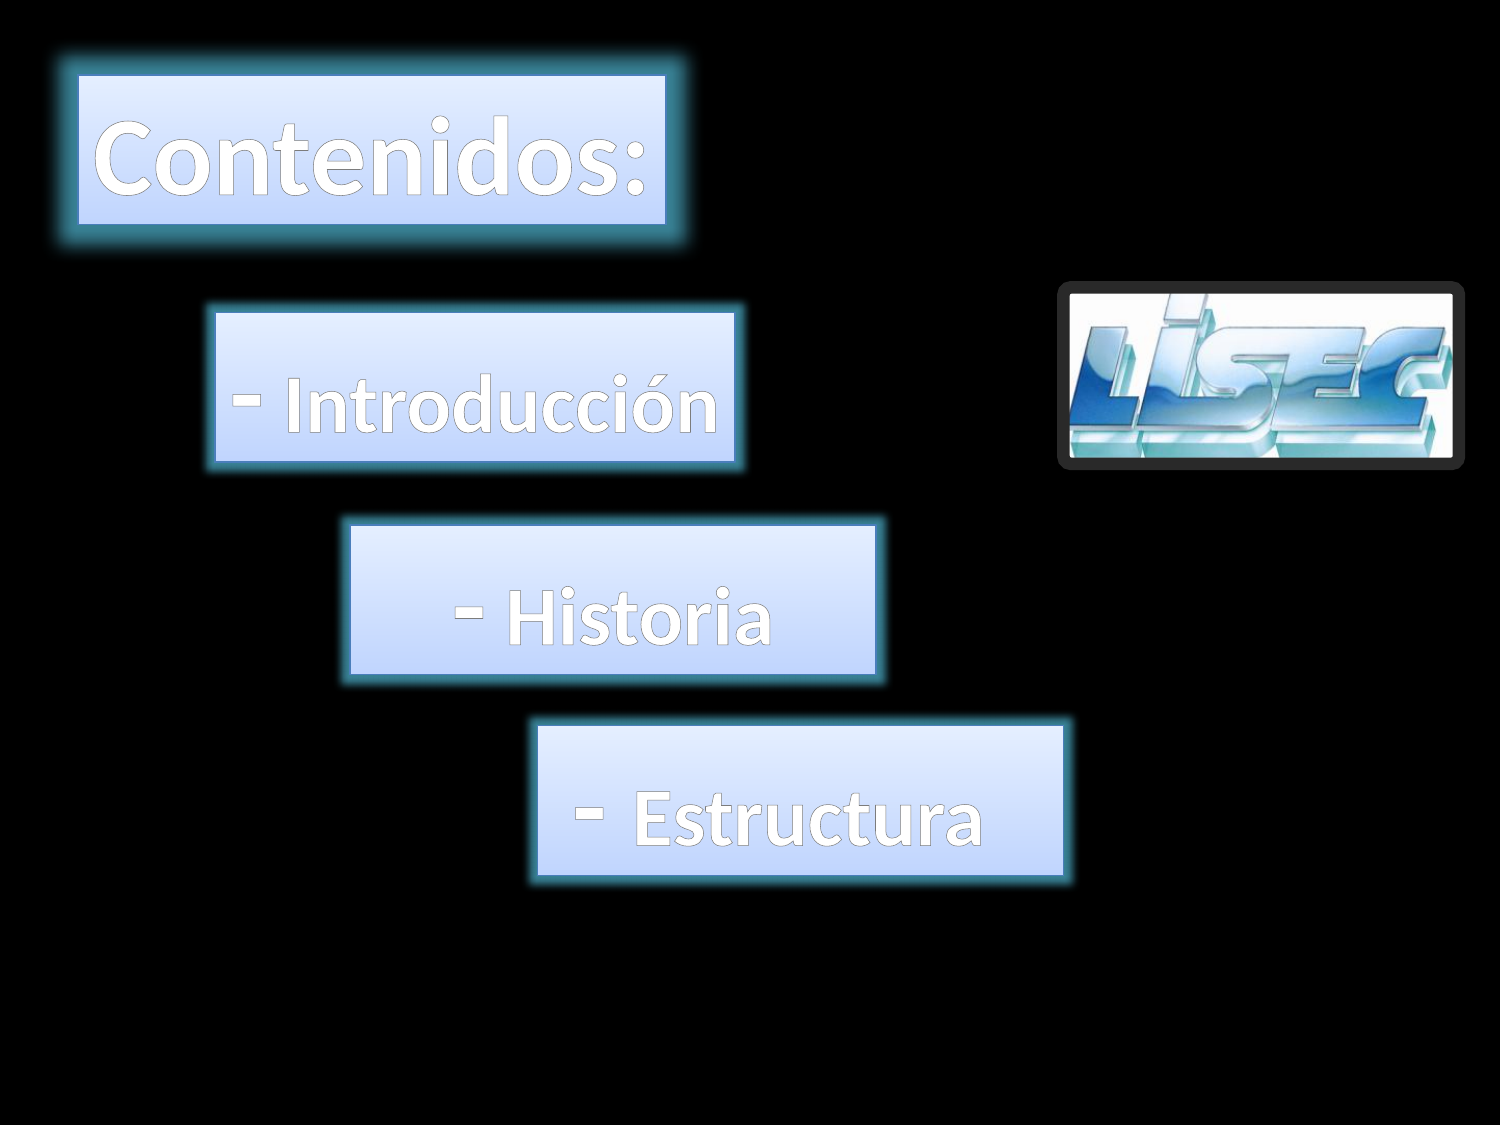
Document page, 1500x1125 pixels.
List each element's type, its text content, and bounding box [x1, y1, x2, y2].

text_box - Estructura [537, 725, 1064, 876]
text_box - Introducción [214, 312, 736, 463]
text_box - Historia [349, 524, 877, 675]
text_box Contenidos: [77, 74, 667, 225]
picture [1063, 287, 1460, 465]
